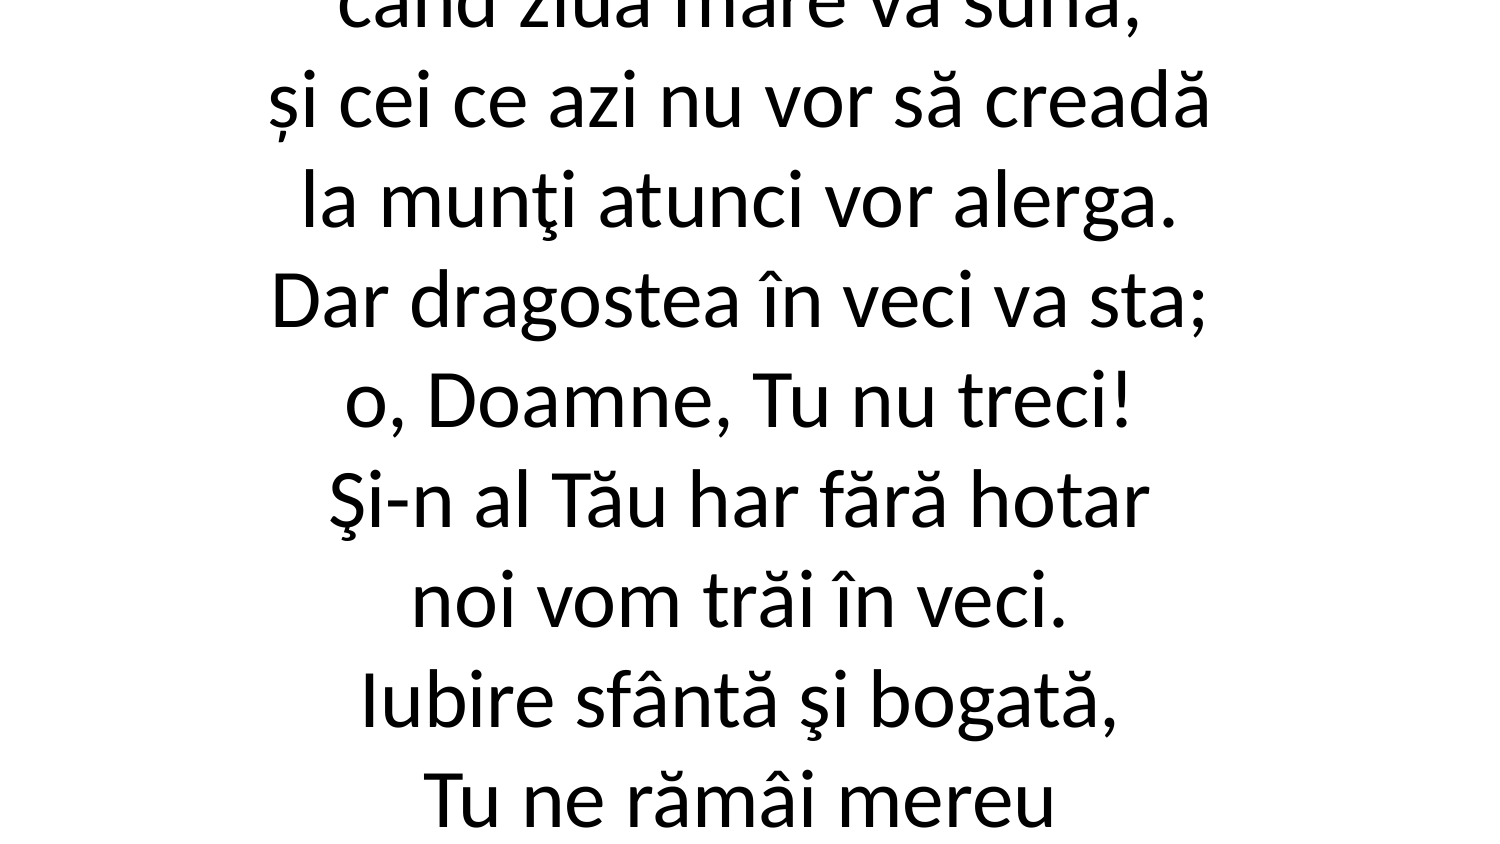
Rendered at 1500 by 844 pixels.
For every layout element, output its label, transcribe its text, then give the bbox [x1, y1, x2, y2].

text_box 2. Coroane, tronuri au să cadă când ziua mare va suna, și cei ce azi nu vor să creadă la munţi atunci vor alerga. Dar dragostea în veci va sta; o, Doamne, Tu nu treci! Şi-n al Tău har fără hotar noi vom trăi în veci. Iubire sfântă şi bogată, Tu ne rămâi mereu cântarea noastră minunată în veci lui Dumnezeu. [219, 0, 1281, 844]
